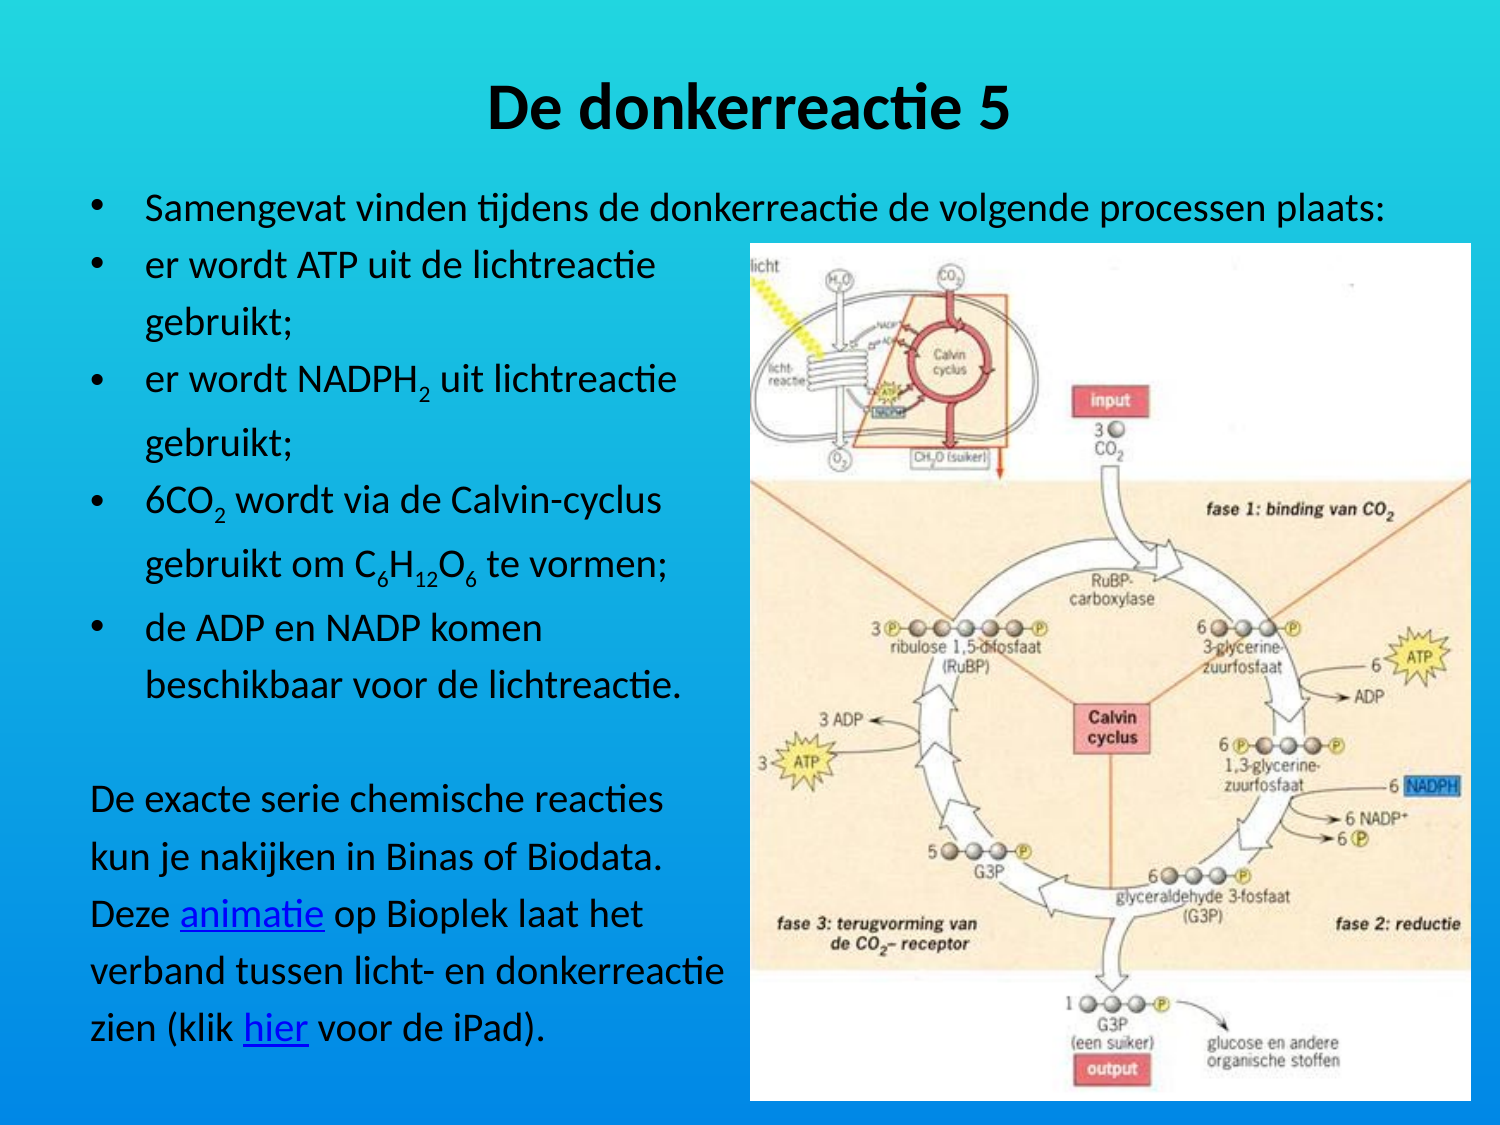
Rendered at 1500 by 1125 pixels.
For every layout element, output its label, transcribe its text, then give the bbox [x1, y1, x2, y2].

list Samengevat vinden tijdens de donkerreactie de volgende processen plaats: er wordt ATP uit de lichtreactie gebruikt; er wordt NADPH2 uit lichtreactie gebruikt; 6CO2 wordt via de Calvin-cyclus gebruikt om C6H12O6 te vormen; de ADP en NADP komen beschikbaar voor de lichtreactie. De exacte serie chemische reacties kun je nakijken in Binas of Biodata. Deze animatie op Bioplek laat het verband tussen licht- en donkerreactie zien (klik hier voor de iPad). [75, 172, 1425, 1071]
title De donkerreactie 5 [75, 45, 1425, 161]
picture [749, 243, 1500, 1101]
